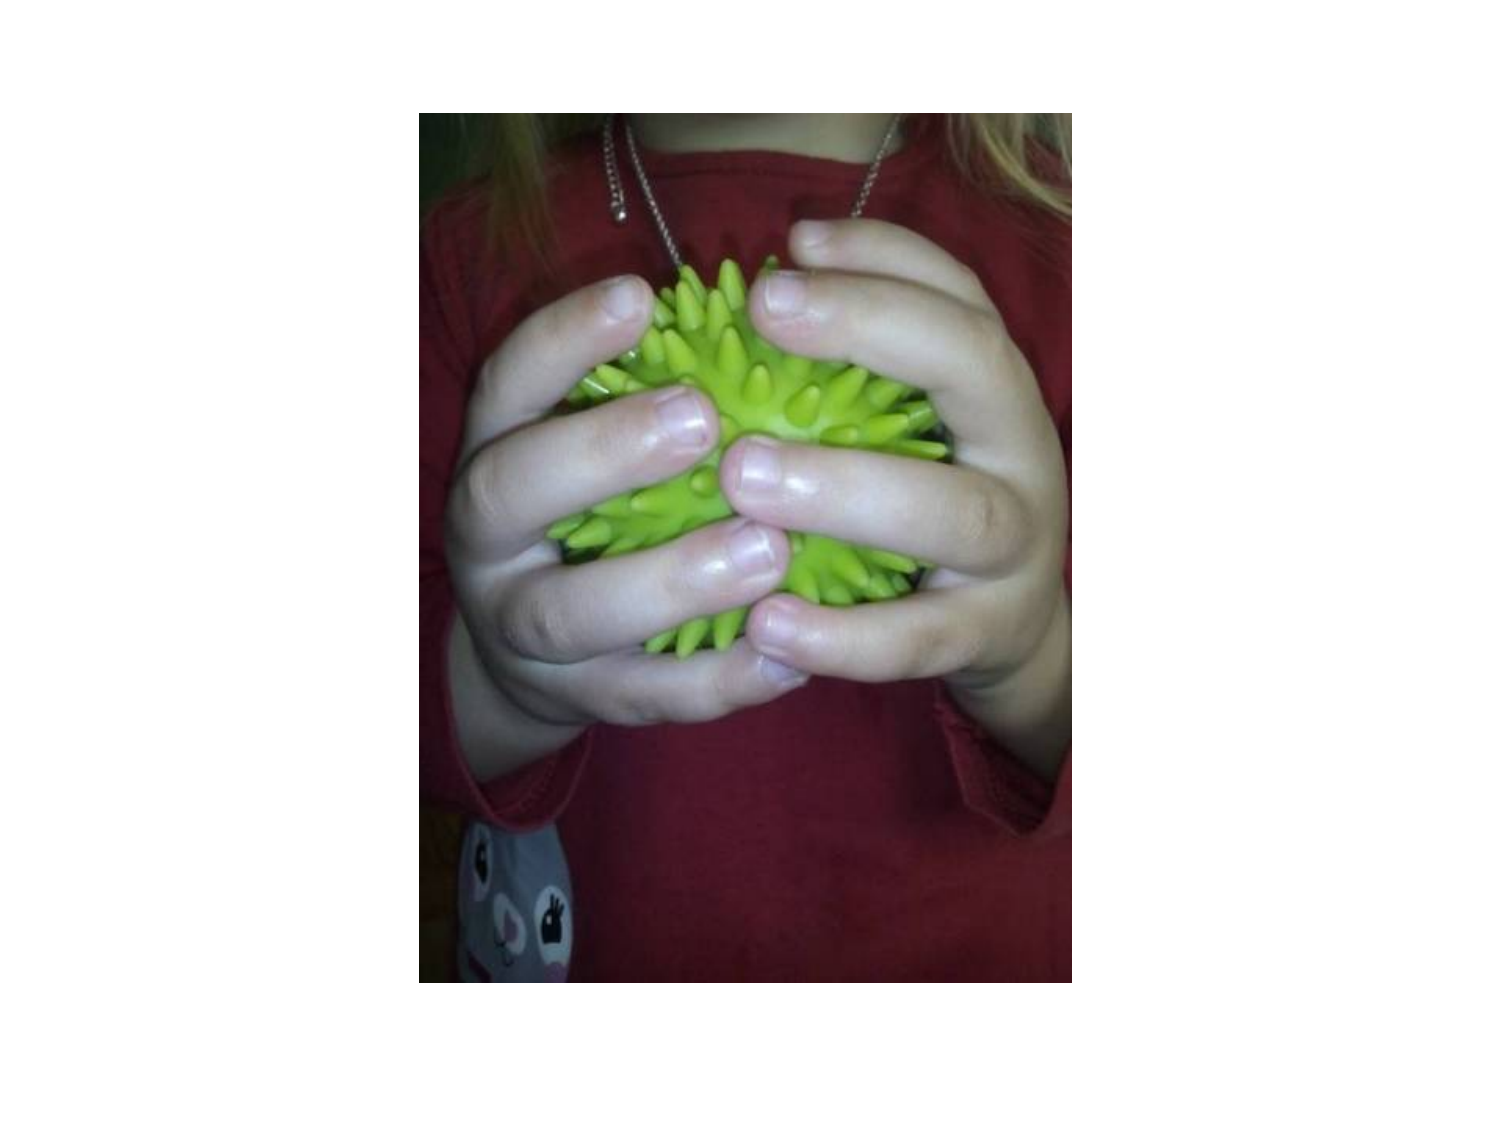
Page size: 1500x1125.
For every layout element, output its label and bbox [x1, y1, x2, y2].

picture [418, 113, 1072, 984]
